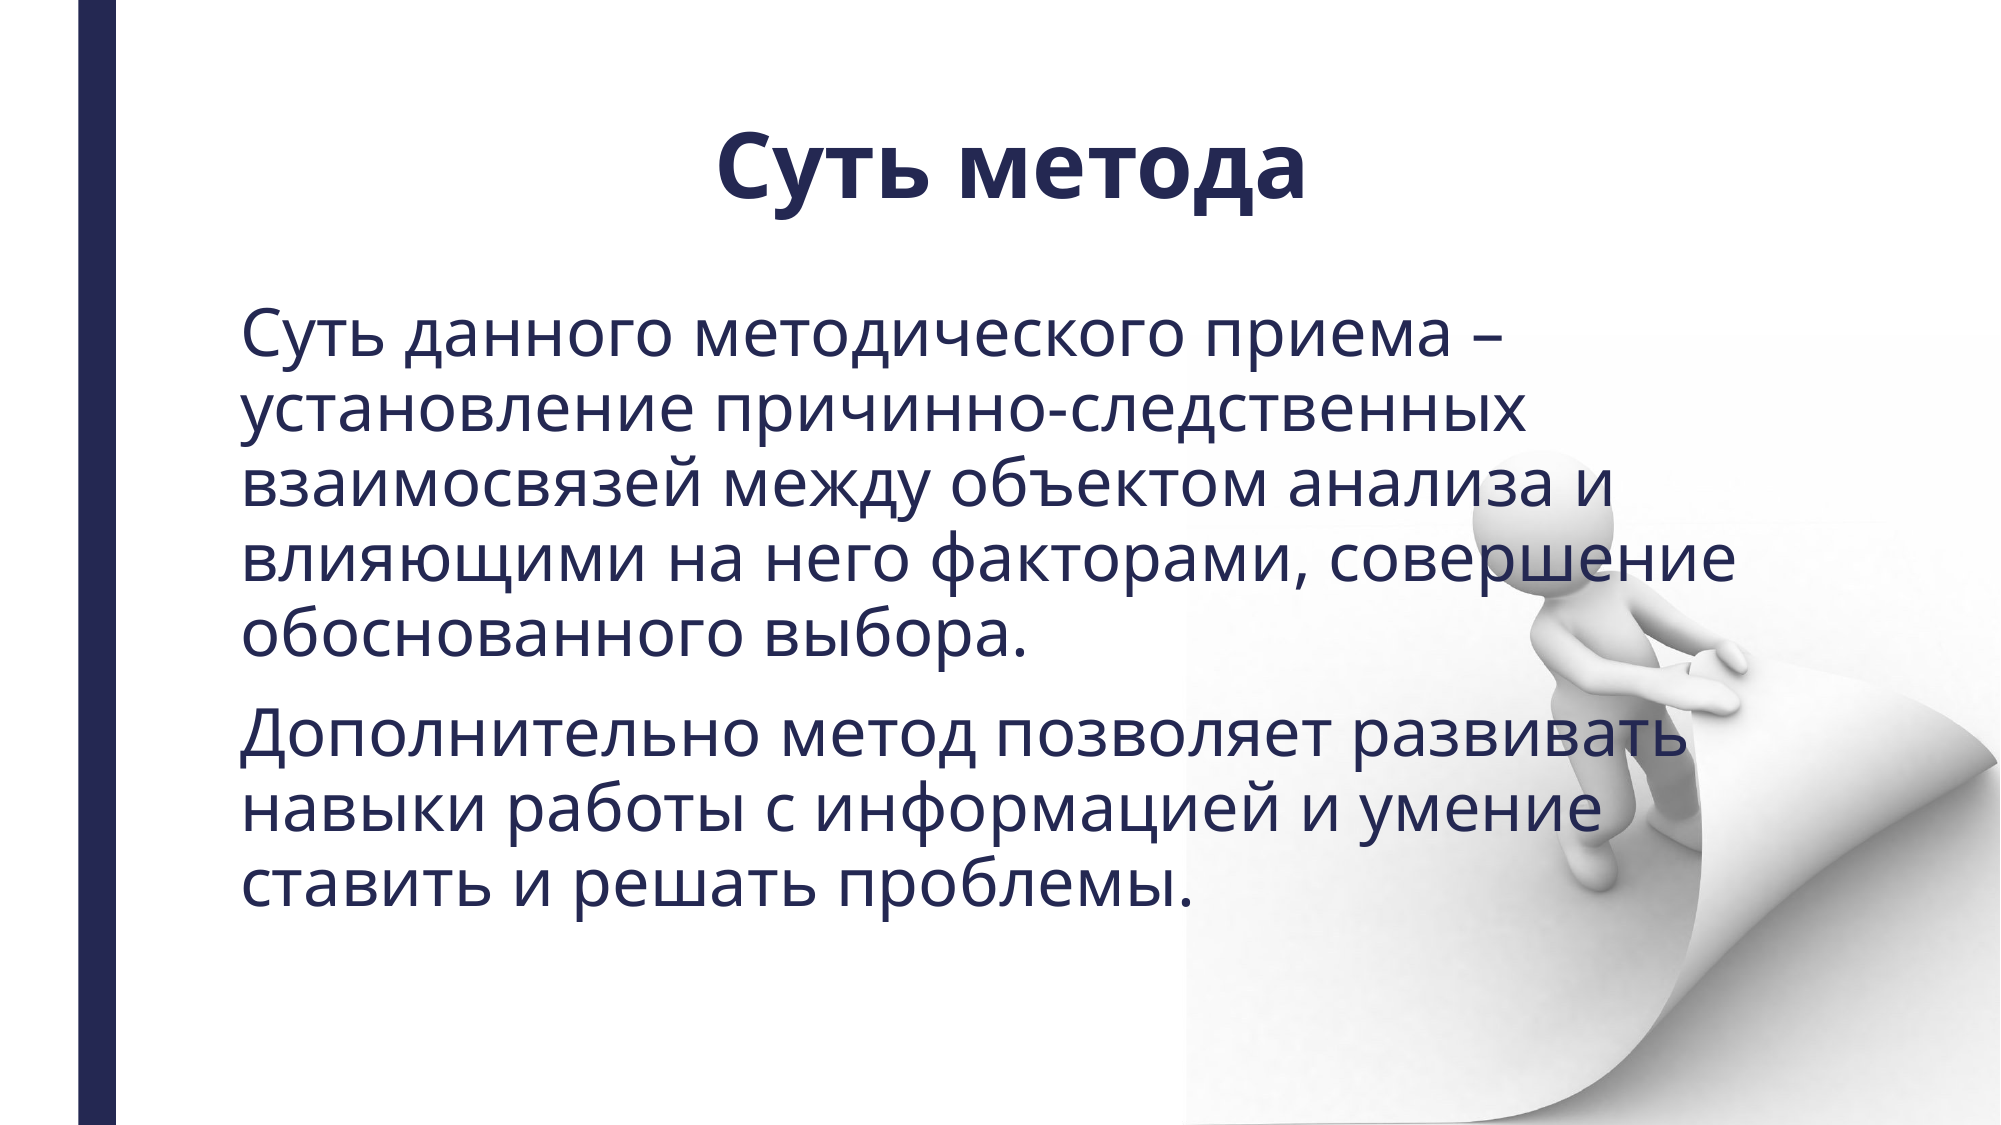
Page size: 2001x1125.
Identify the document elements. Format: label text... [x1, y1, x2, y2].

title Суть метода [225, 112, 1800, 235]
picture [699, 334, 2000, 1125]
list Суть данного методического приема – установление причинно-следственных взаимосвязей между объектом анализа и влияющими на него факторами, совершение обоснованного выбора. Дополнительно метод позволяет развивать навыки работы с информацией и умение ставить и решать проблемы. [225, 288, 1800, 994]
